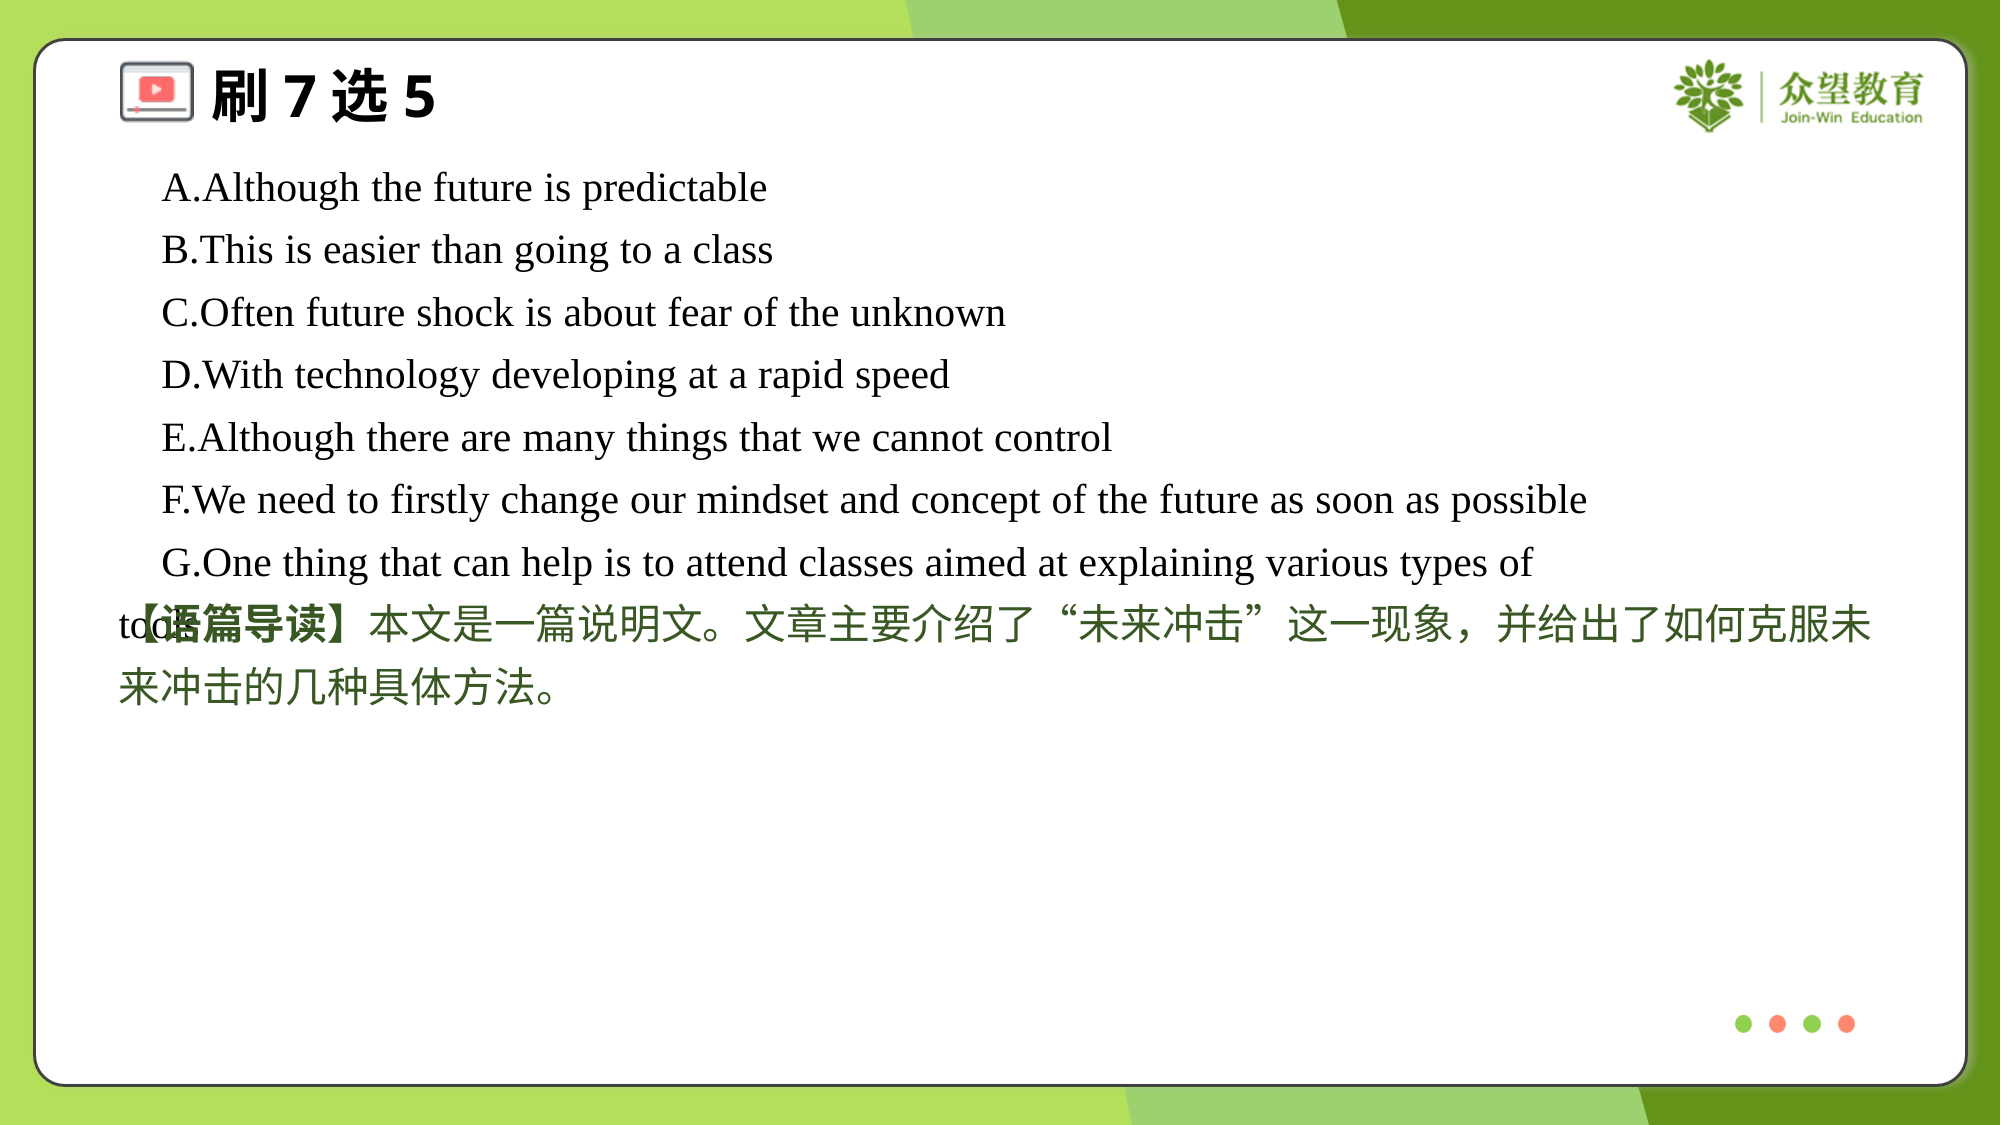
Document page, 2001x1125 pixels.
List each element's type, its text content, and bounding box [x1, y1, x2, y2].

picture [0, 0, 2000, 1125]
text_box 【语篇导读】本文是一篇说明文。文章主要介绍了“未来冲击”这一现象，并给出了如何克服未来冲击的几种具体方法。 [118, 585, 1883, 706]
text_box A.Although the future is predictable B.This is easier than going to a class C.Often future shock is about fear of the unknown D.With technology developing at a rapid speed E.Although there are many things that we cannot control F.We need to firstly change our mindset and concept of the future as soon as possible G.One thing that can help is to attend classes aimed at explaining various types of tools#7 [118, 146, 1883, 579]
